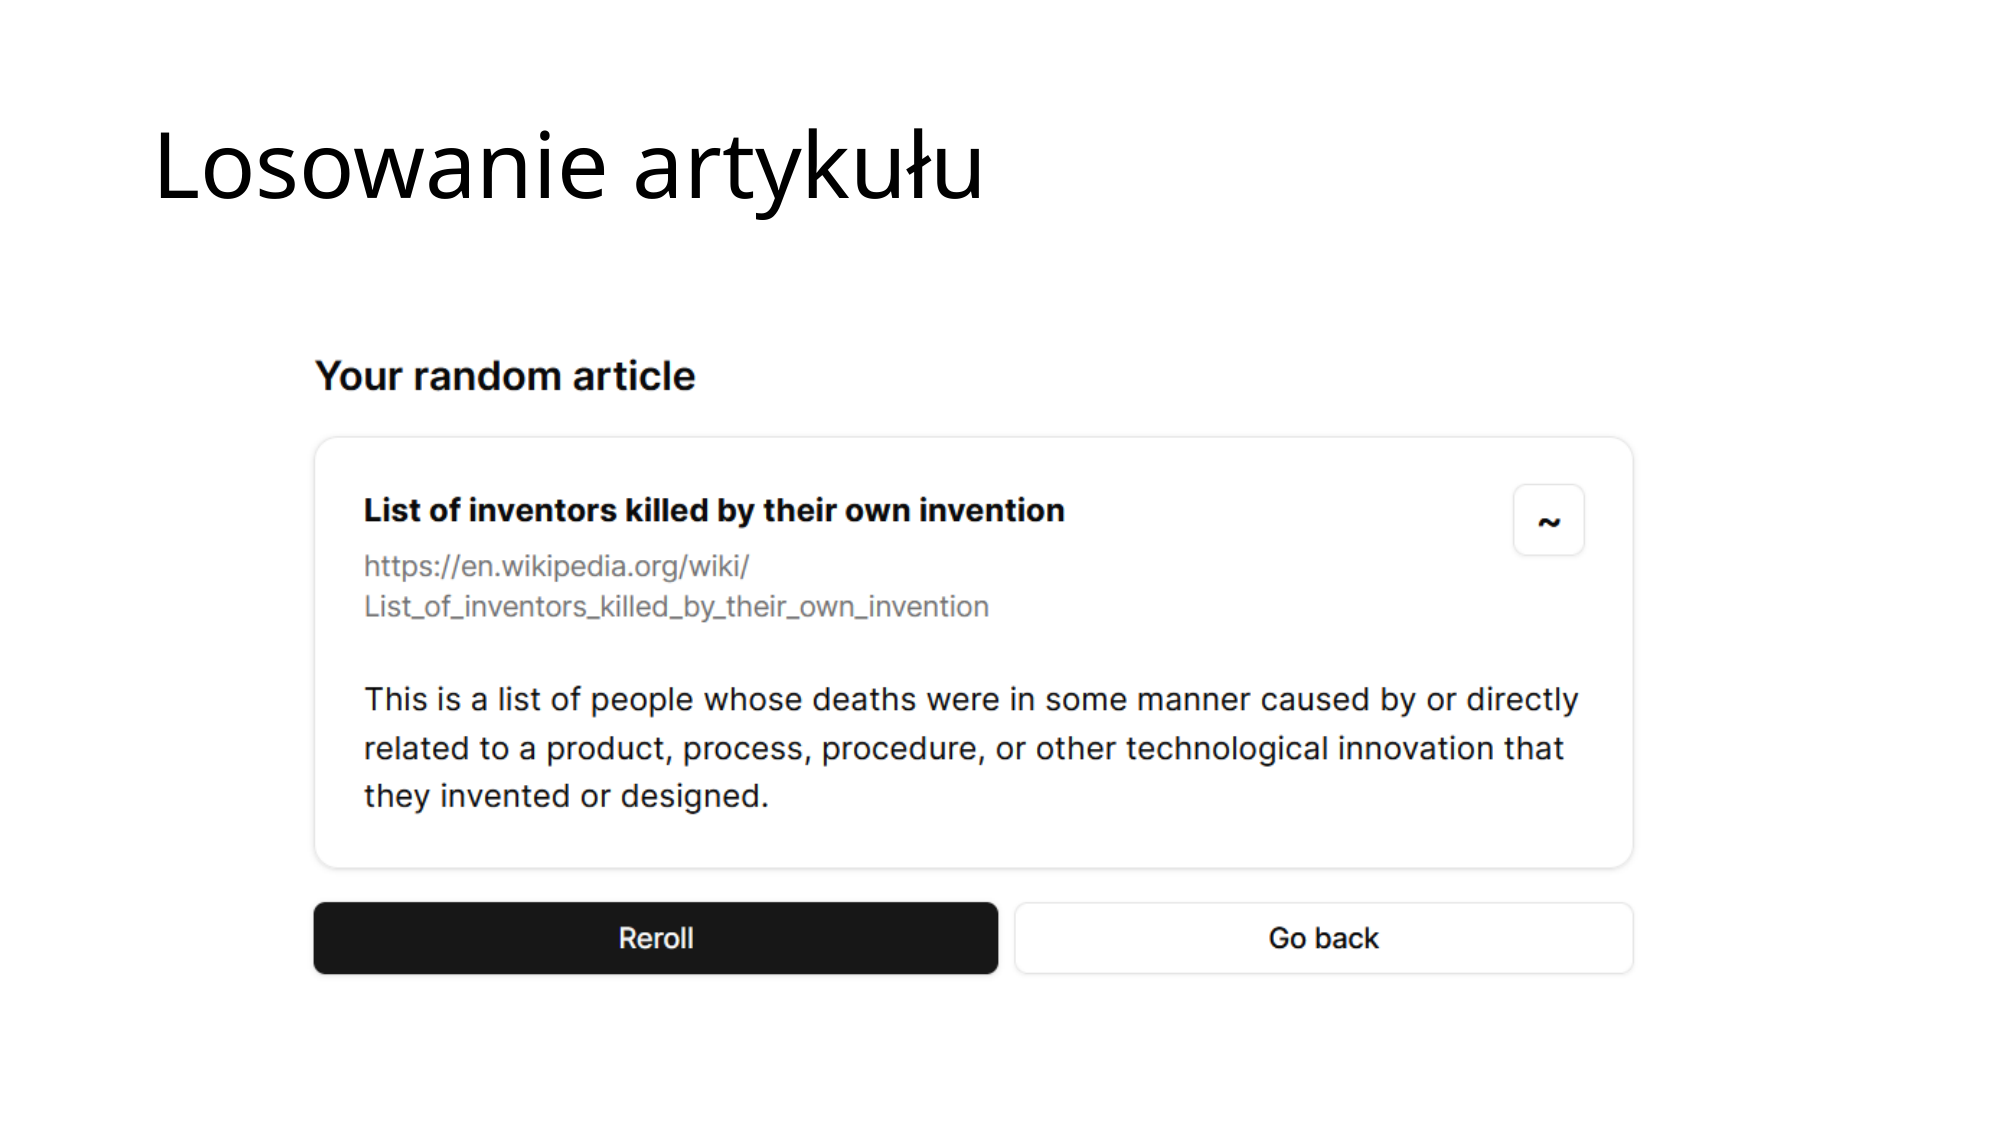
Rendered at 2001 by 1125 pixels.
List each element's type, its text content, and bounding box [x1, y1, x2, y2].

title Losowanie artykułu [137, 59, 1863, 278]
picture [235, 245, 1764, 1110]
